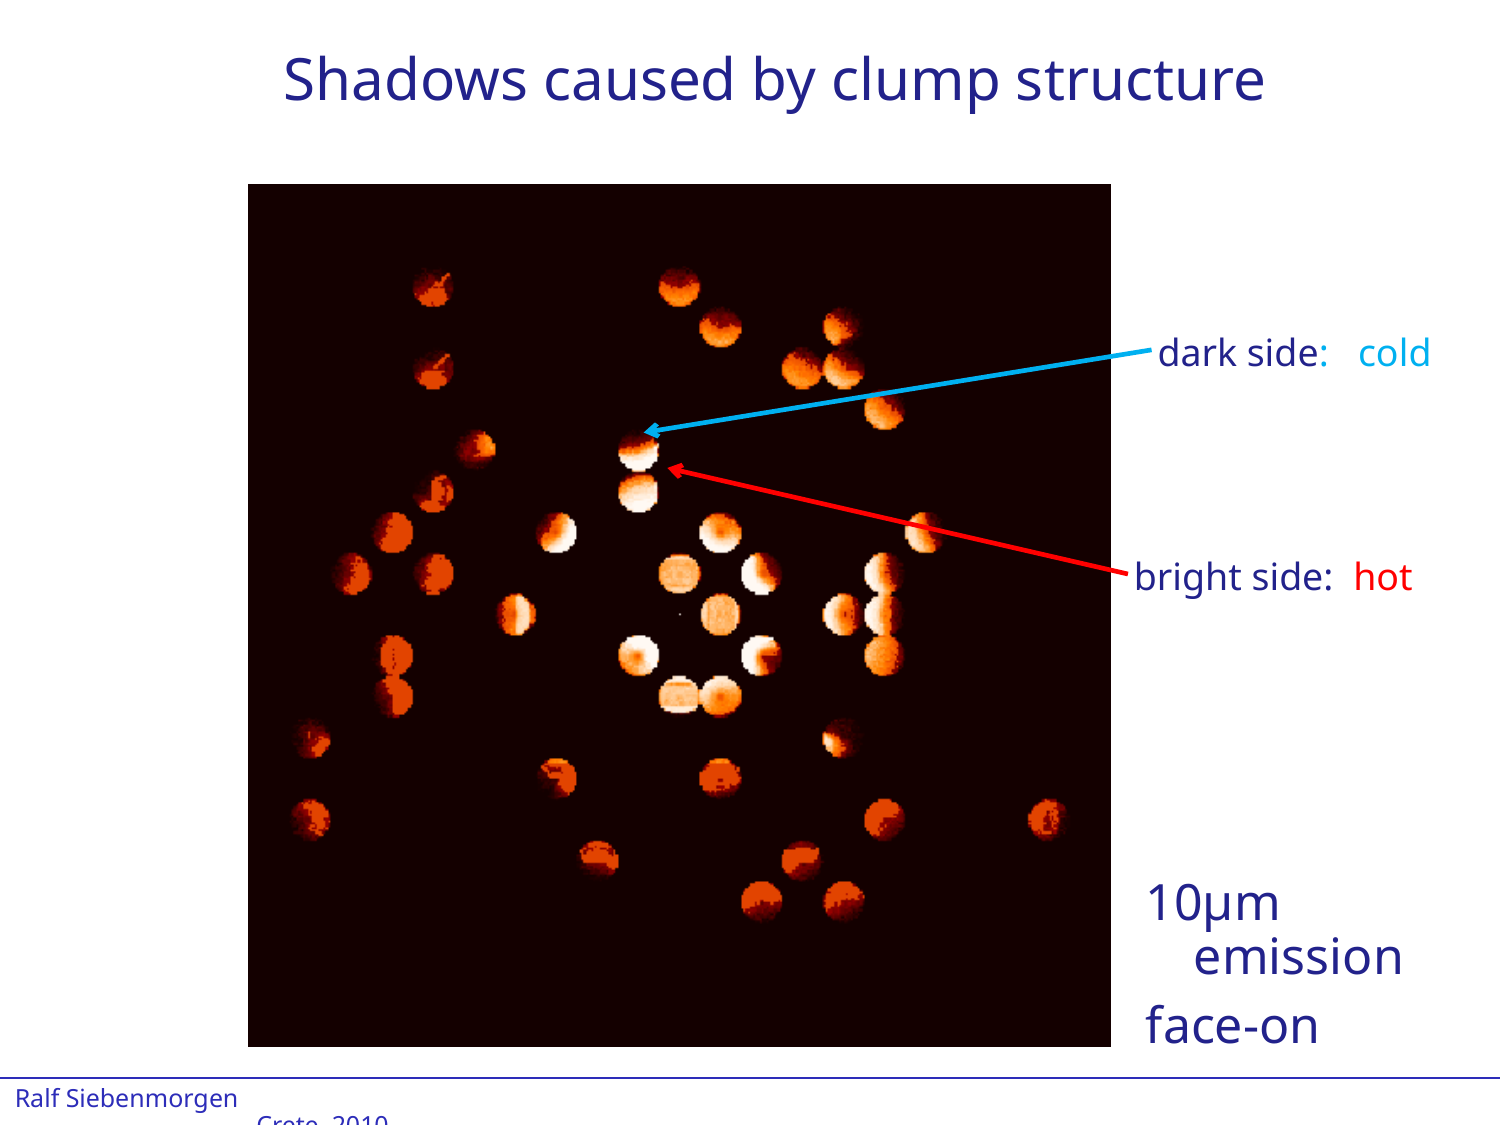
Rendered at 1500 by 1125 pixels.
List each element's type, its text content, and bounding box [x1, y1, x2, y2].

text_box Shadows caused by clump structure [50, 0, 1500, 149]
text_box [247, 184, 1500, 1047]
